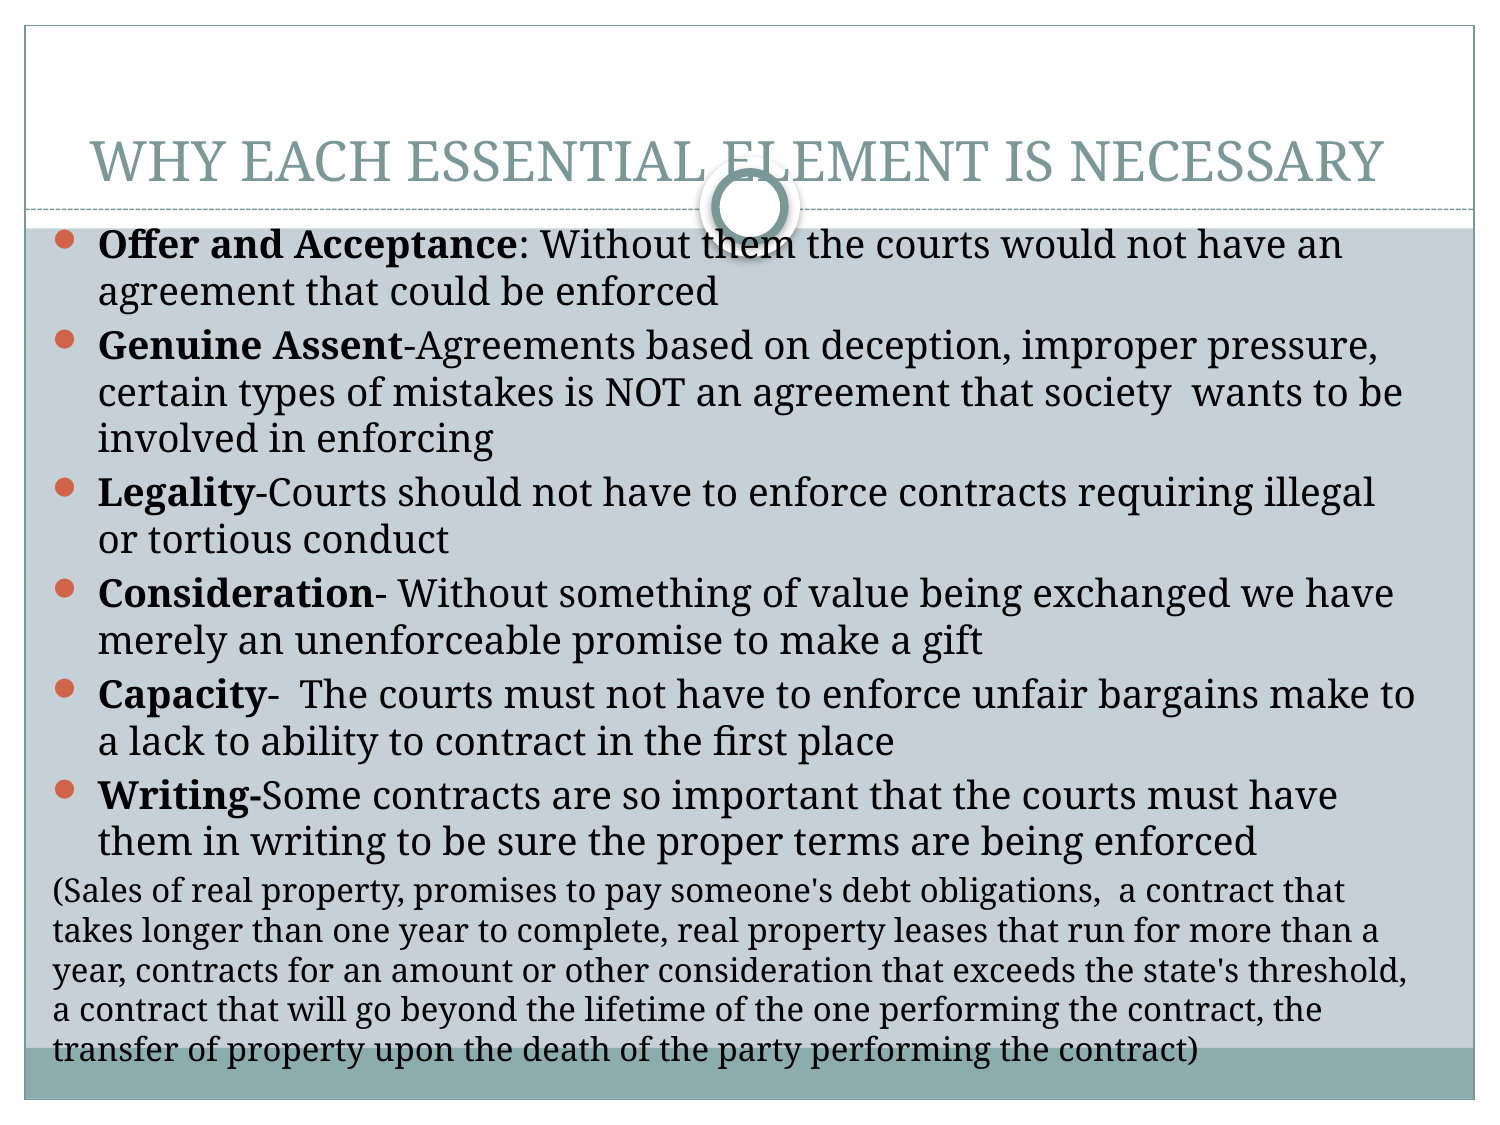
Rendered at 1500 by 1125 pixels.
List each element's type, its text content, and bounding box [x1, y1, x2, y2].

title WHY EACH ESSENTIAL ELEMENT IS NECESSARY [37, 75, 1438, 200]
list Offer and Acceptance: Without them the courts would not have an agreement that could be enforced Genuine Assent-Agreements based on deception, improper pressure, certain types of mistakes is NOT an agreement that society wants to be involved in enforcing Legality-Courts should not have to enforce contracts requiring illegal or tortious conduct Consideration- Without something of value being exchanged we have merely an unenforceable promise to make a gift Capacity- The courts must not have to enforce unfair bargains make to a lack to ability to contract in the first place Writing-Some contracts are so important that the courts must have them in writing to be sure the proper terms are being enforced (Sales of real property, promises to pay someone's debt obligations, a contract that takes longer than one year to complete, real property leases that run for more than a year, contracts for an amount or other consideration that exceeds the state's threshold, a contract that will go beyond the lifetime of the one performing the contract, the transfer of property upon the death of the party performing the contract) [37, 212, 1433, 1088]
